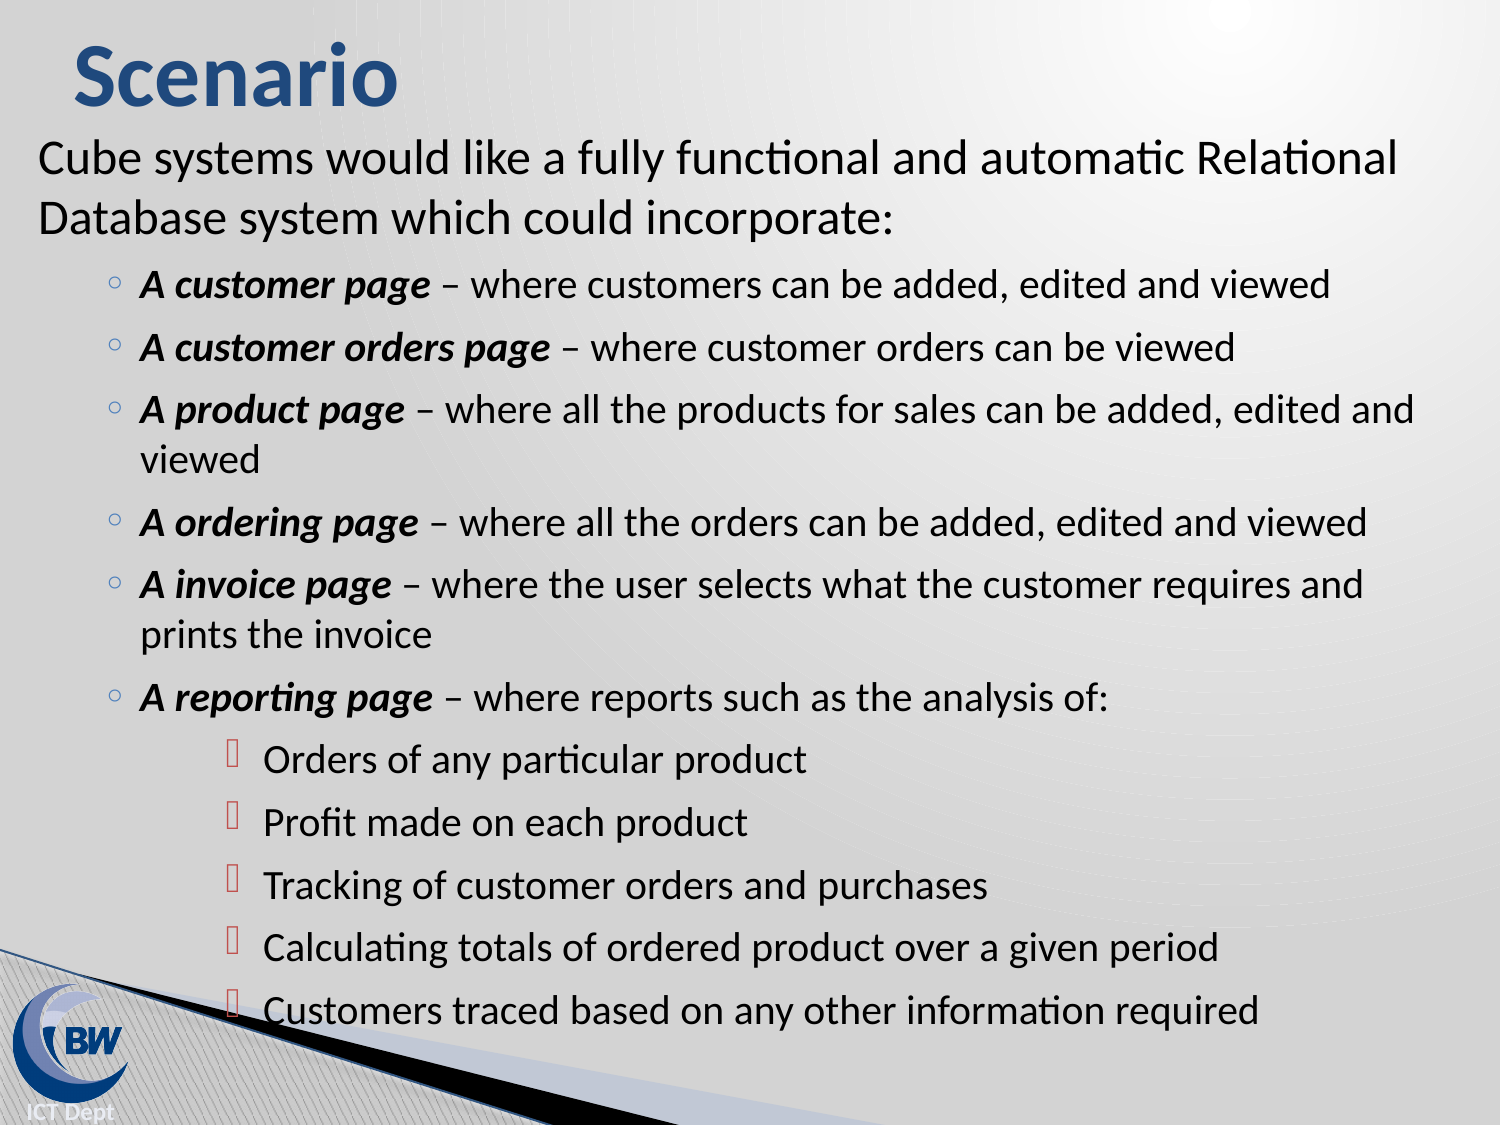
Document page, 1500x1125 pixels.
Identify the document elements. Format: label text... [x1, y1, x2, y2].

title Scenario [58, 0, 1409, 141]
picture [0, 972, 141, 1114]
list Cube systems would like a fully functional and automatic Relational Database system which could incorporate: A customer page – where customers can be added, edited and viewed A customer orders page – where customer orders can be viewed A product page – where all the products for sales can be added, edited and viewed A ordering page – where all the orders can be added, edited and viewed A invoice page – where the user selects what the customer requires and prints the invoice A reporting page – where reports such as the analysis of: Orders of any particular product Profit made on each product Tracking of customer orders and purchases Calculating totals of ordered product over a given period Customers traced based on any other information required [23, 117, 1477, 950]
